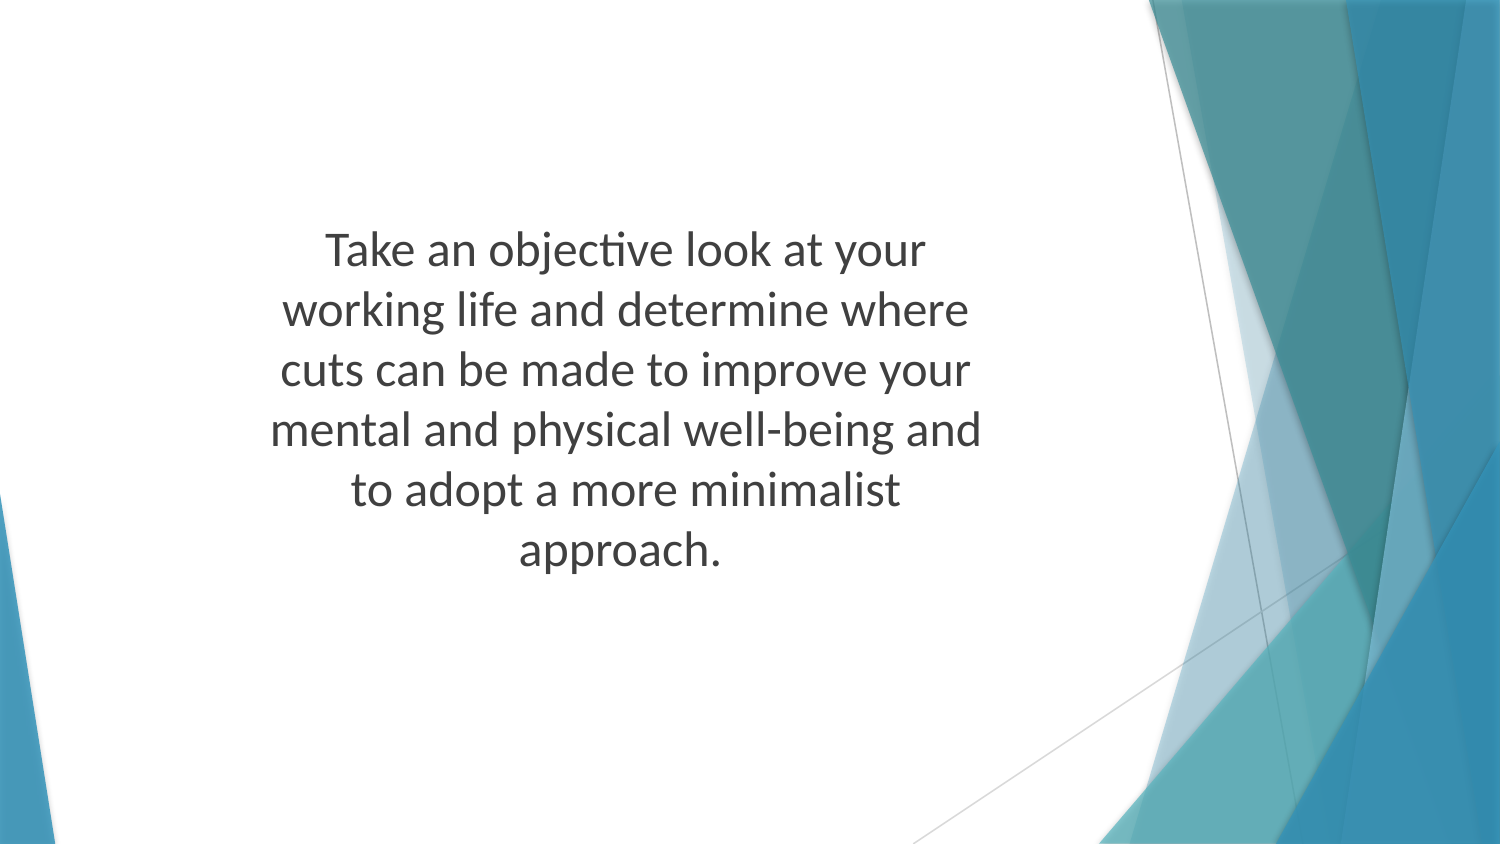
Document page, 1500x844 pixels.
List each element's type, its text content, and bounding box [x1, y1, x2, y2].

list Take an objective look at your working life and determine where cuts can be made to improve your mental and physical well-being and to adopt a more minimalist approach. [242, 209, 1010, 659]
